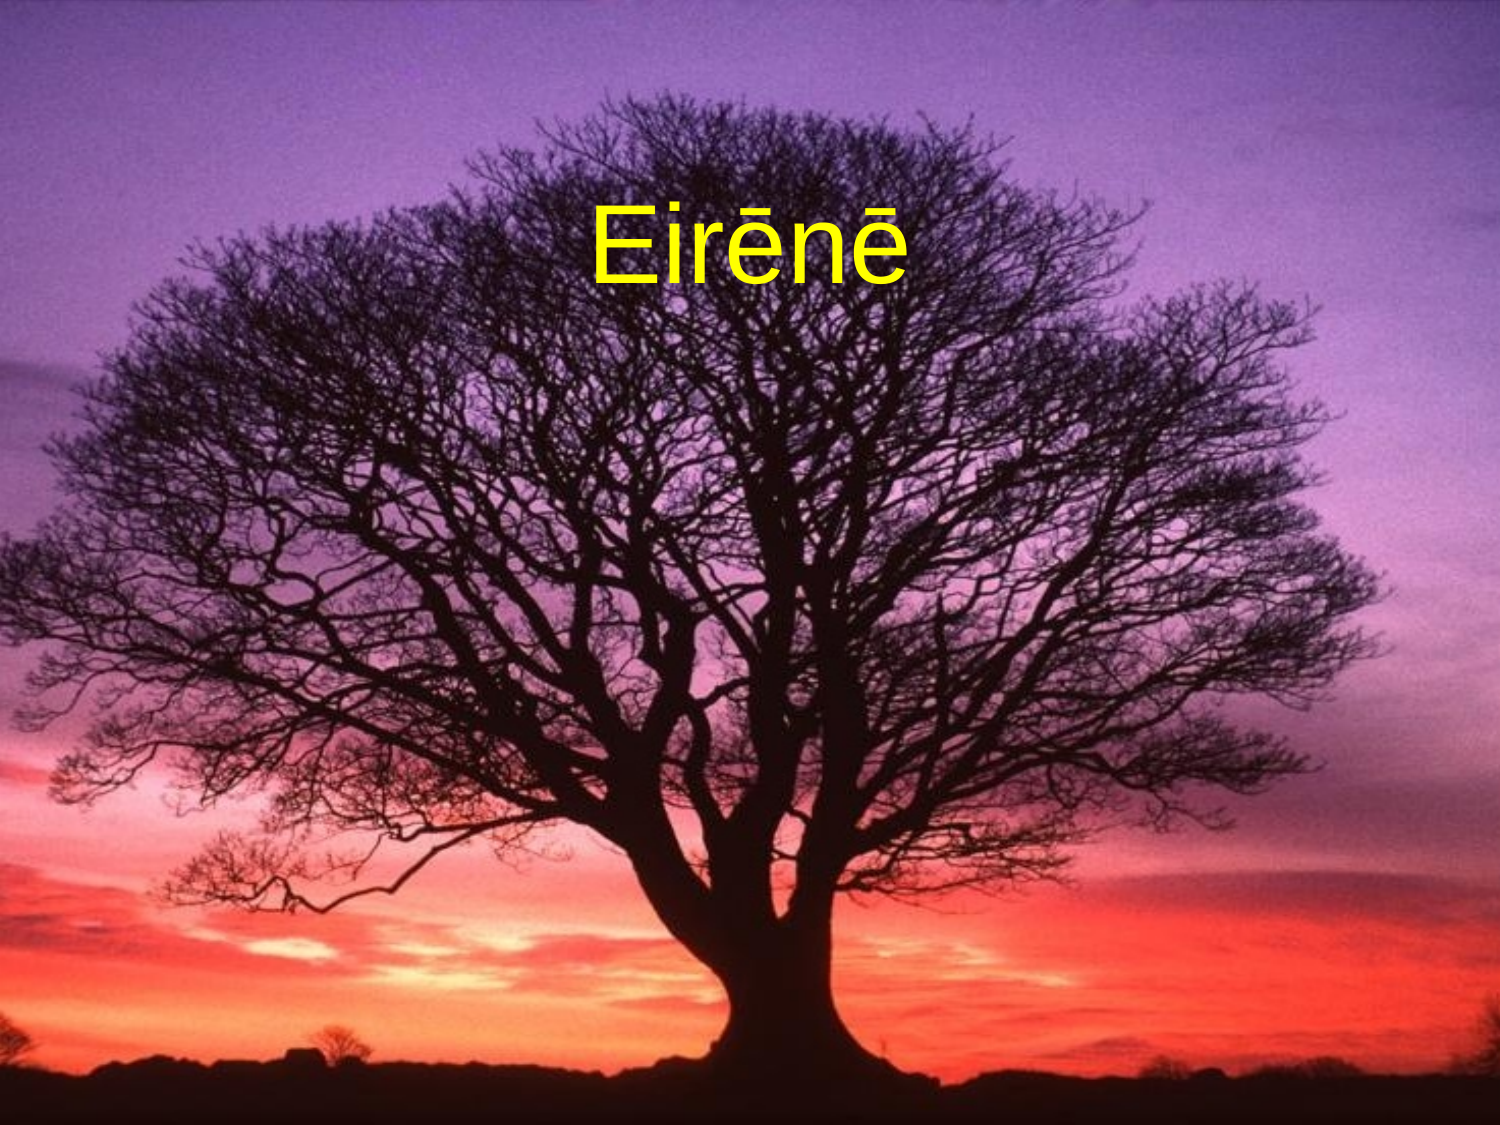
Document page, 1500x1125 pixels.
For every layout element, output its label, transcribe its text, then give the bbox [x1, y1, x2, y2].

picture [0, 0, 1500, 1125]
text_box Eirēnē [374, 163, 1125, 314]
